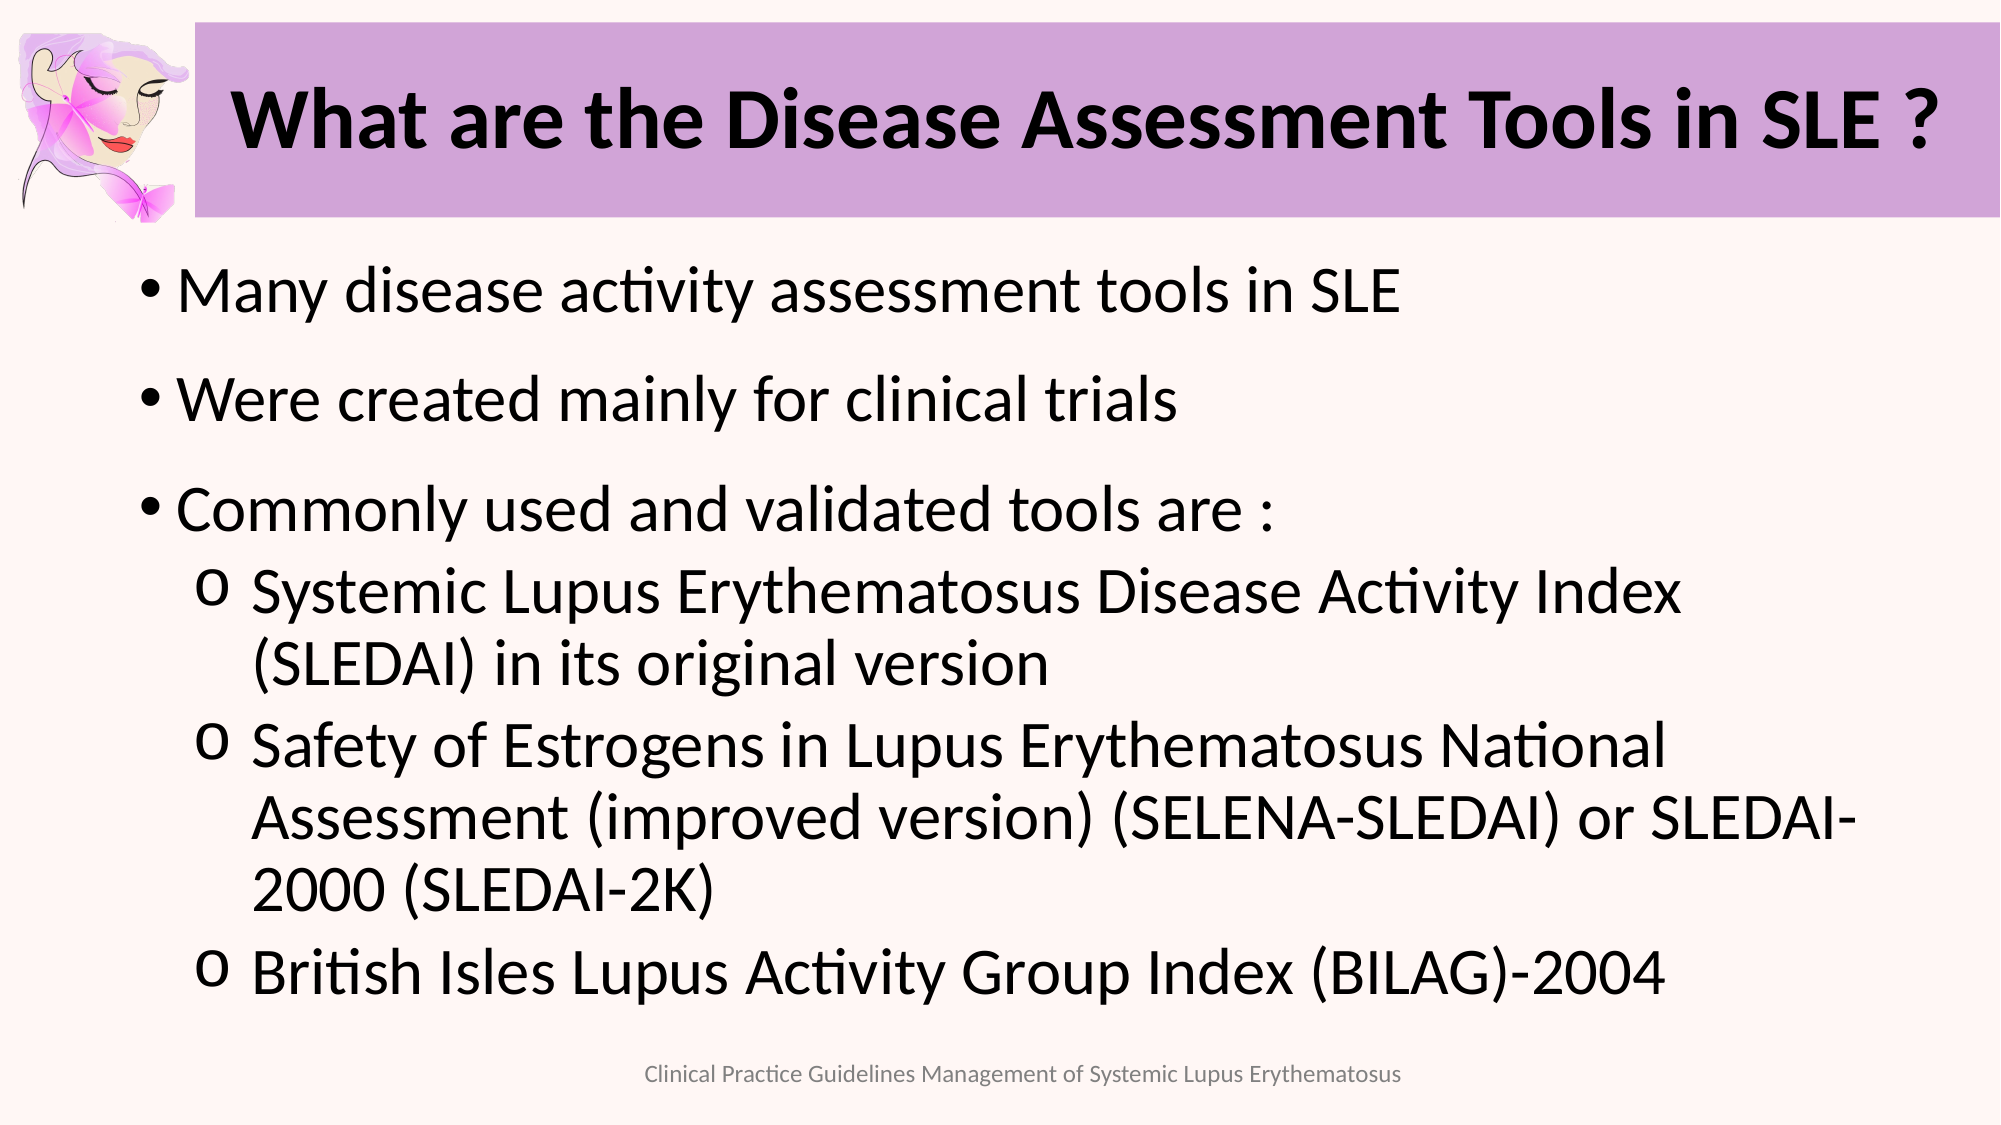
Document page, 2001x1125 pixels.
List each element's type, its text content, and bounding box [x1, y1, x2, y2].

list Many disease activity assessment tools in SLE Were created mainly for clinical trials Commonly used and validated tools are : Systemic Lupus Erythematosus Disease Activity Index (SLEDAI) in its original version Safety of Estrogens in Lupus Erythematosus National Assessment (improved version) (SELENA-SLEDAI) or SLEDAI-2000 (SLEDAI-2K) British Isles Lupus Activity Group Index (BILAG)-2004 [123, 247, 1887, 1014]
title What are the Disease Assessment Tools in SLE ? [195, 22, 2000, 218]
picture [0, 10, 210, 248]
